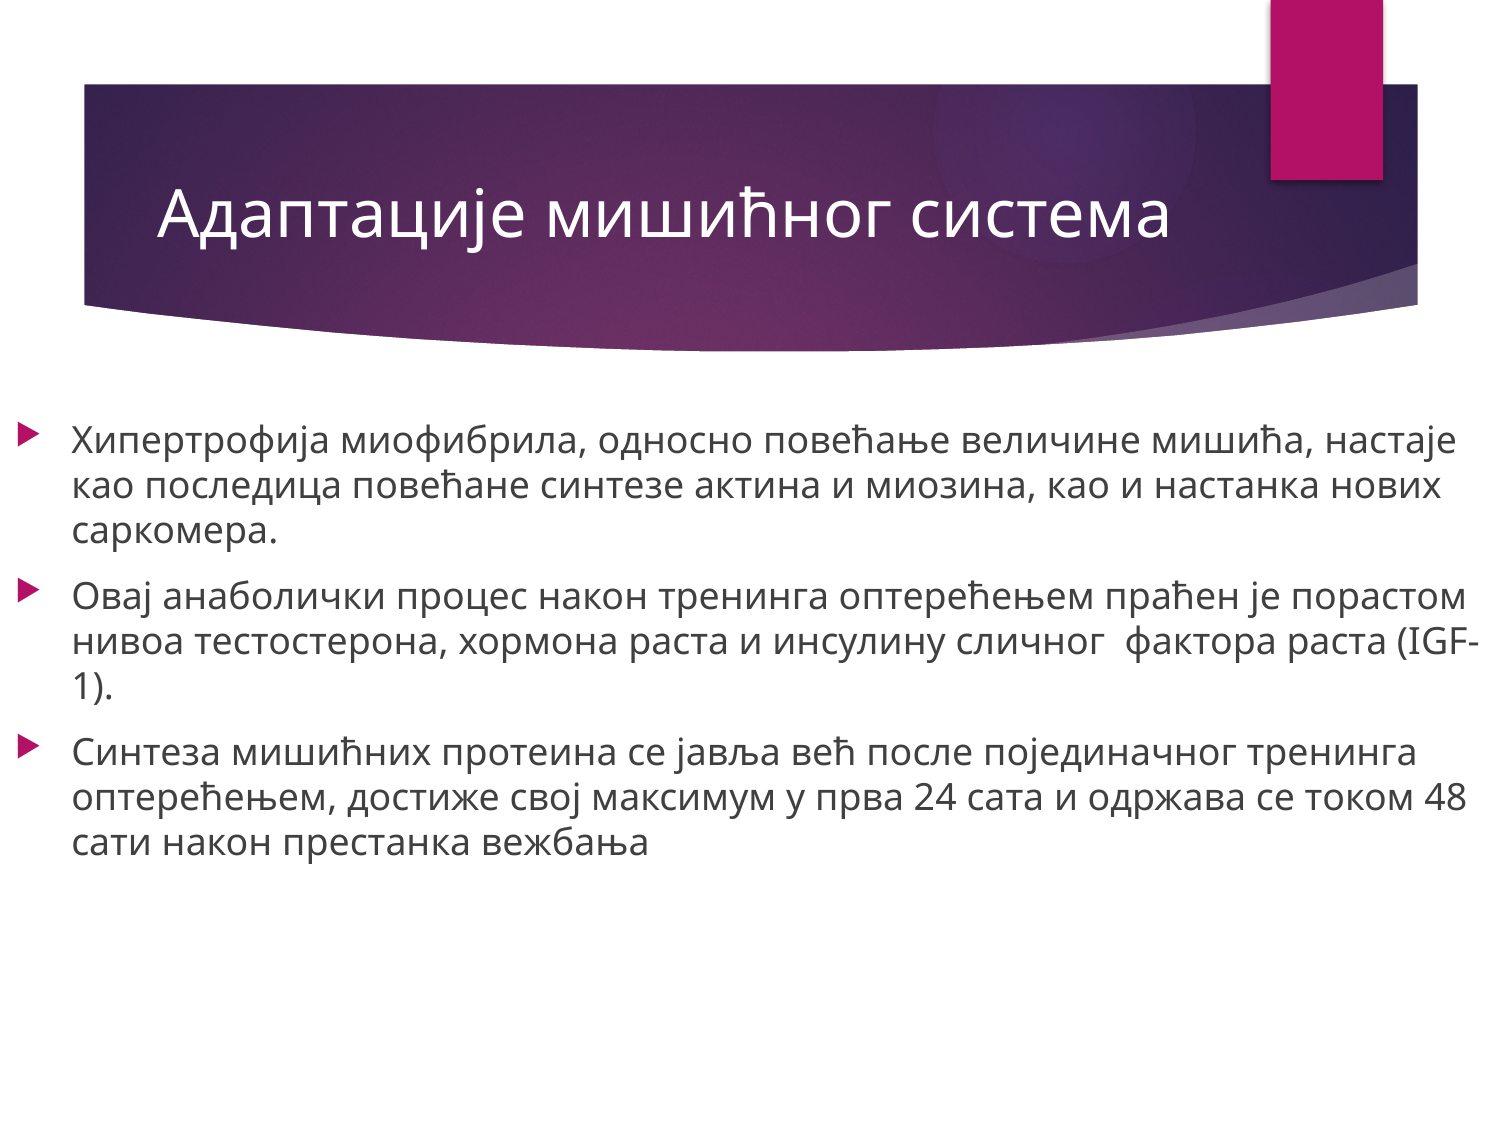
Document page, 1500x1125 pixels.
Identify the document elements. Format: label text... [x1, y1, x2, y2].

list Хипертрофија миофибрила, односно повећање величине мишића, настаје као последица повећане синтезе актина и миозина, као и настанка нових саркомера. Овај анаболички процес након тренинга оптерећењем праћен је порастом нивоа тестостерона, хормона раста и инсулину сличног фактора раста (IGF-1). Синтеза мишићних протеина се јавља већ после појединачног тренинга оптерећењем, достиже свој максимум у прва 24 сата и одржава се током 48 сати након престанка вежбања [0, 408, 1500, 988]
title Адаптације мишићног система [142, 152, 1258, 269]
